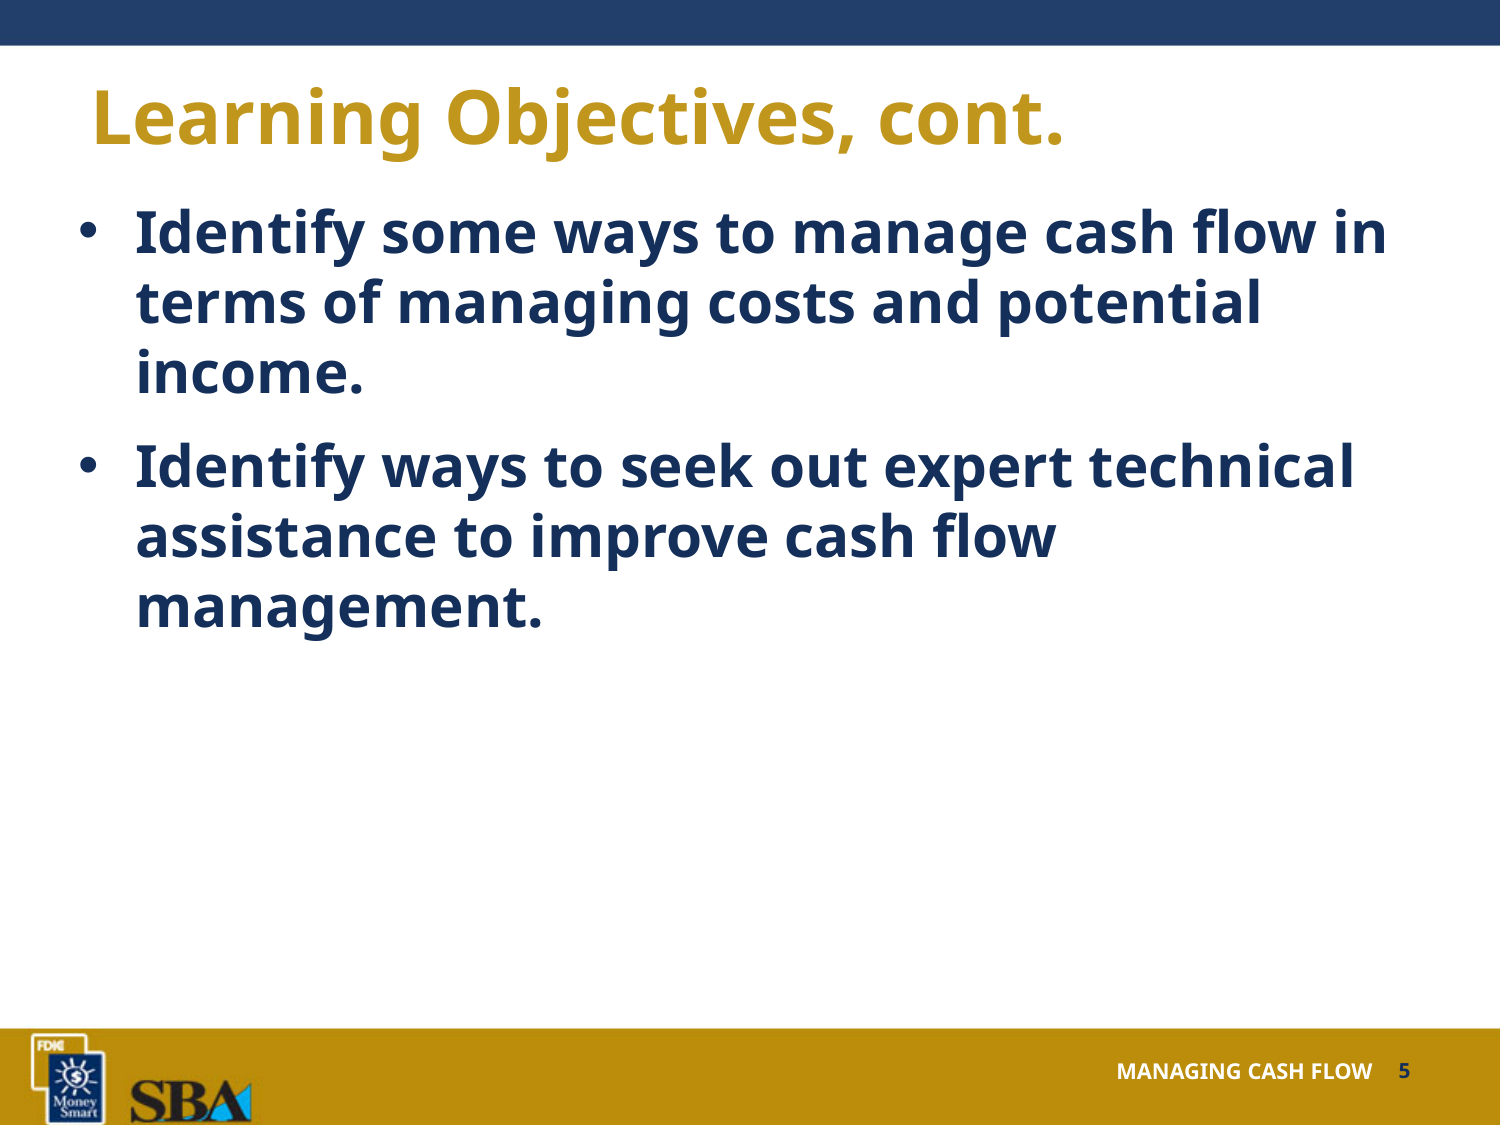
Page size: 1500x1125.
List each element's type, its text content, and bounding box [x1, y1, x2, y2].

title Learning Objectives, cont. [74, 62, 1426, 163]
picture [0, 0, 1500, 1125]
list Identify some ways to manage cash flow in terms of managing costs and potential income. Identify ways to seek out expert technical assistance to improve cash flow management. [63, 187, 1426, 961]
